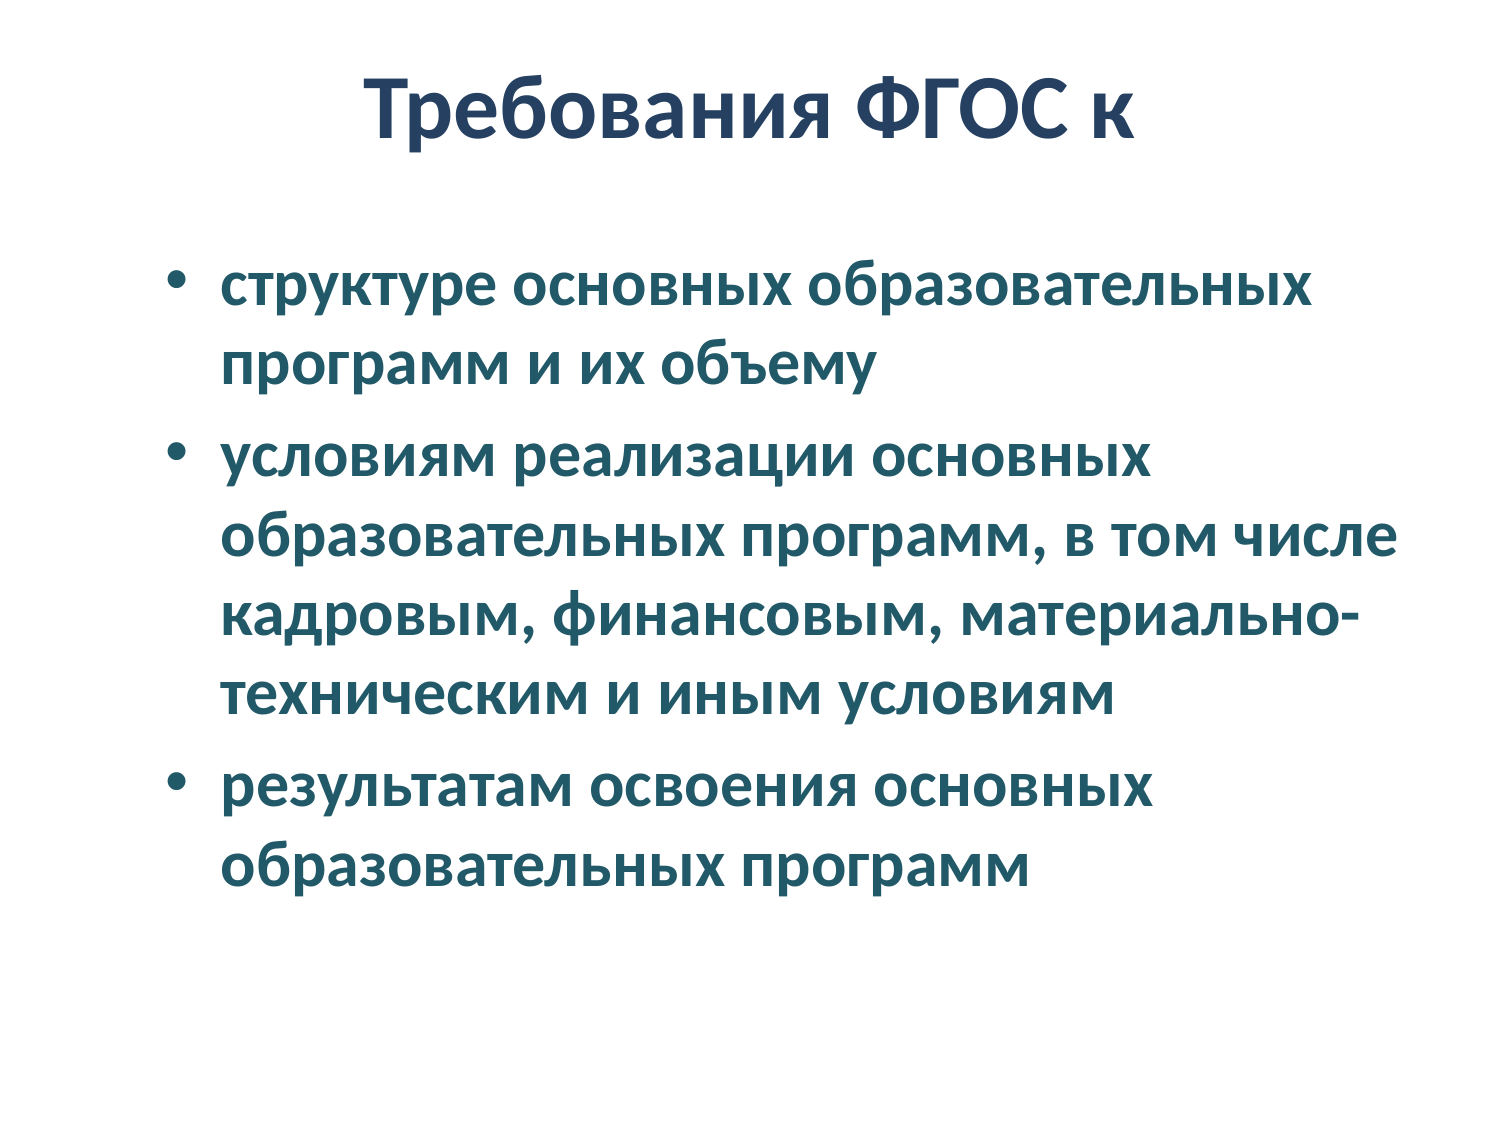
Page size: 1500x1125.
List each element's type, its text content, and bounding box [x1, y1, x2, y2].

list структуре основных образовательных программ и их объему условиям реализации основных образовательных программ, в том числе кадровым, финансовым, материально-техническим и иным условиям результатам освоения основных образовательных программ [150, 231, 1425, 988]
title Требования ФГОС к [75, 19, 1425, 185]
